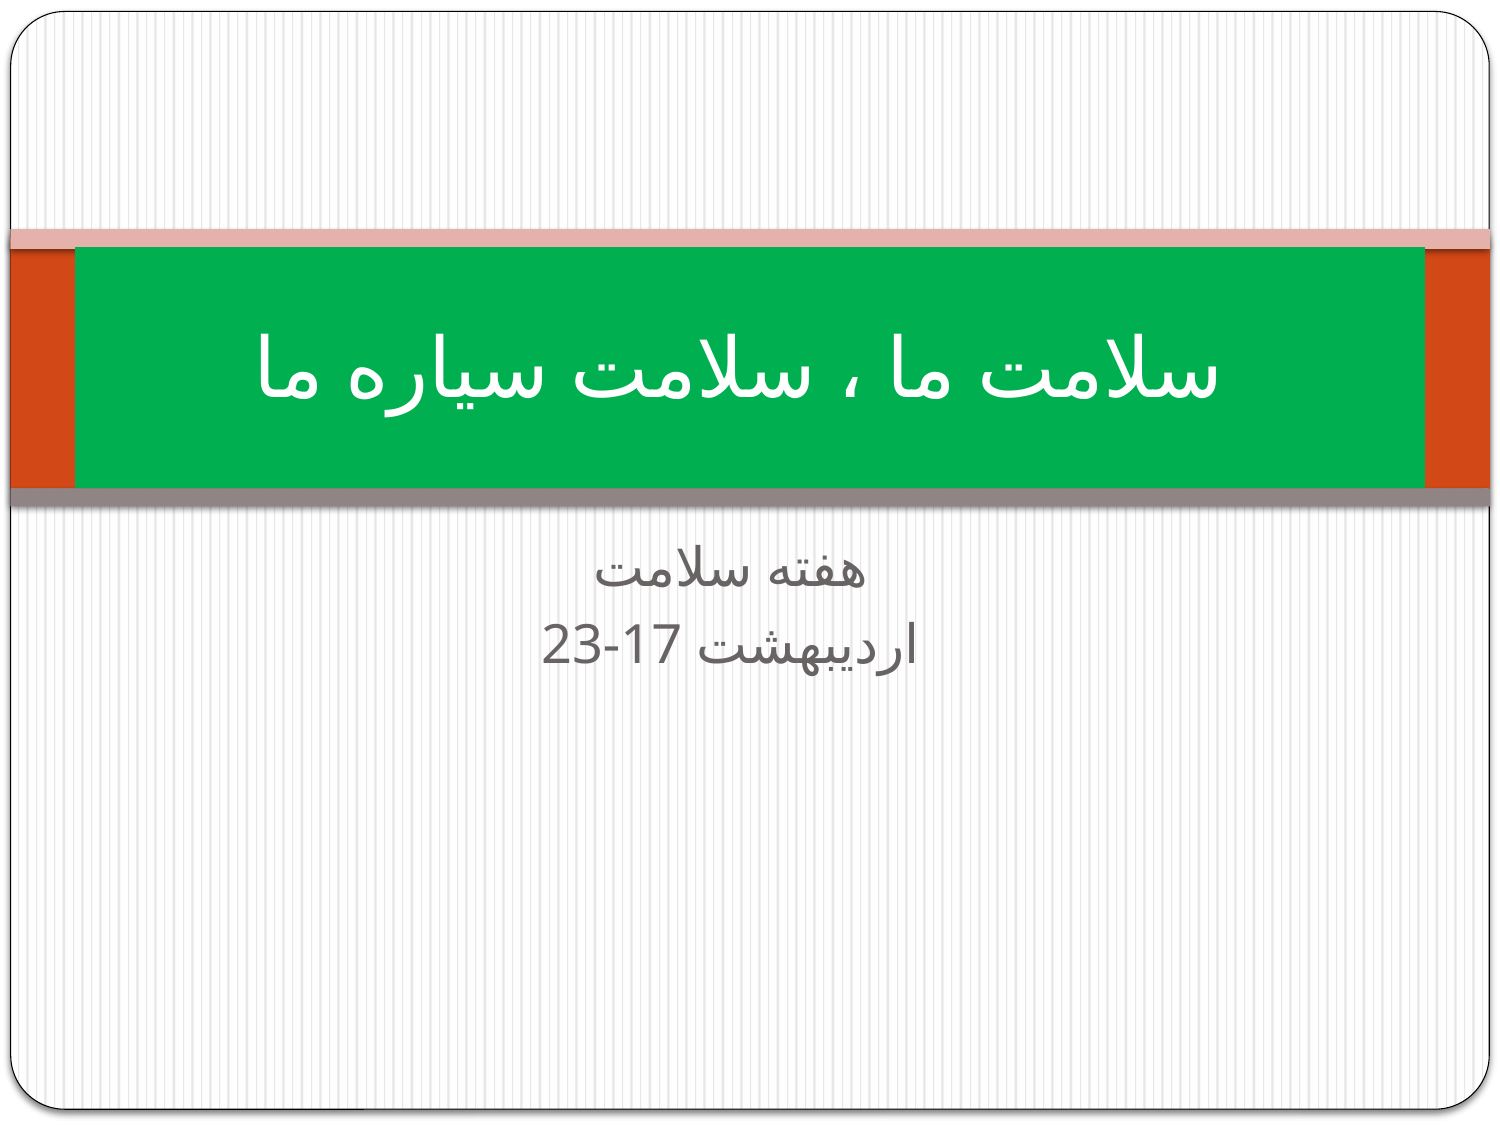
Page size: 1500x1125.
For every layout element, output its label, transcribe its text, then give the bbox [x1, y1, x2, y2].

subtitle هفته سلامت 23-17 اردیبهشت [212, 525, 1263, 788]
title سلامت ما ، سلامت سیاره ما [75, 247, 1425, 489]
